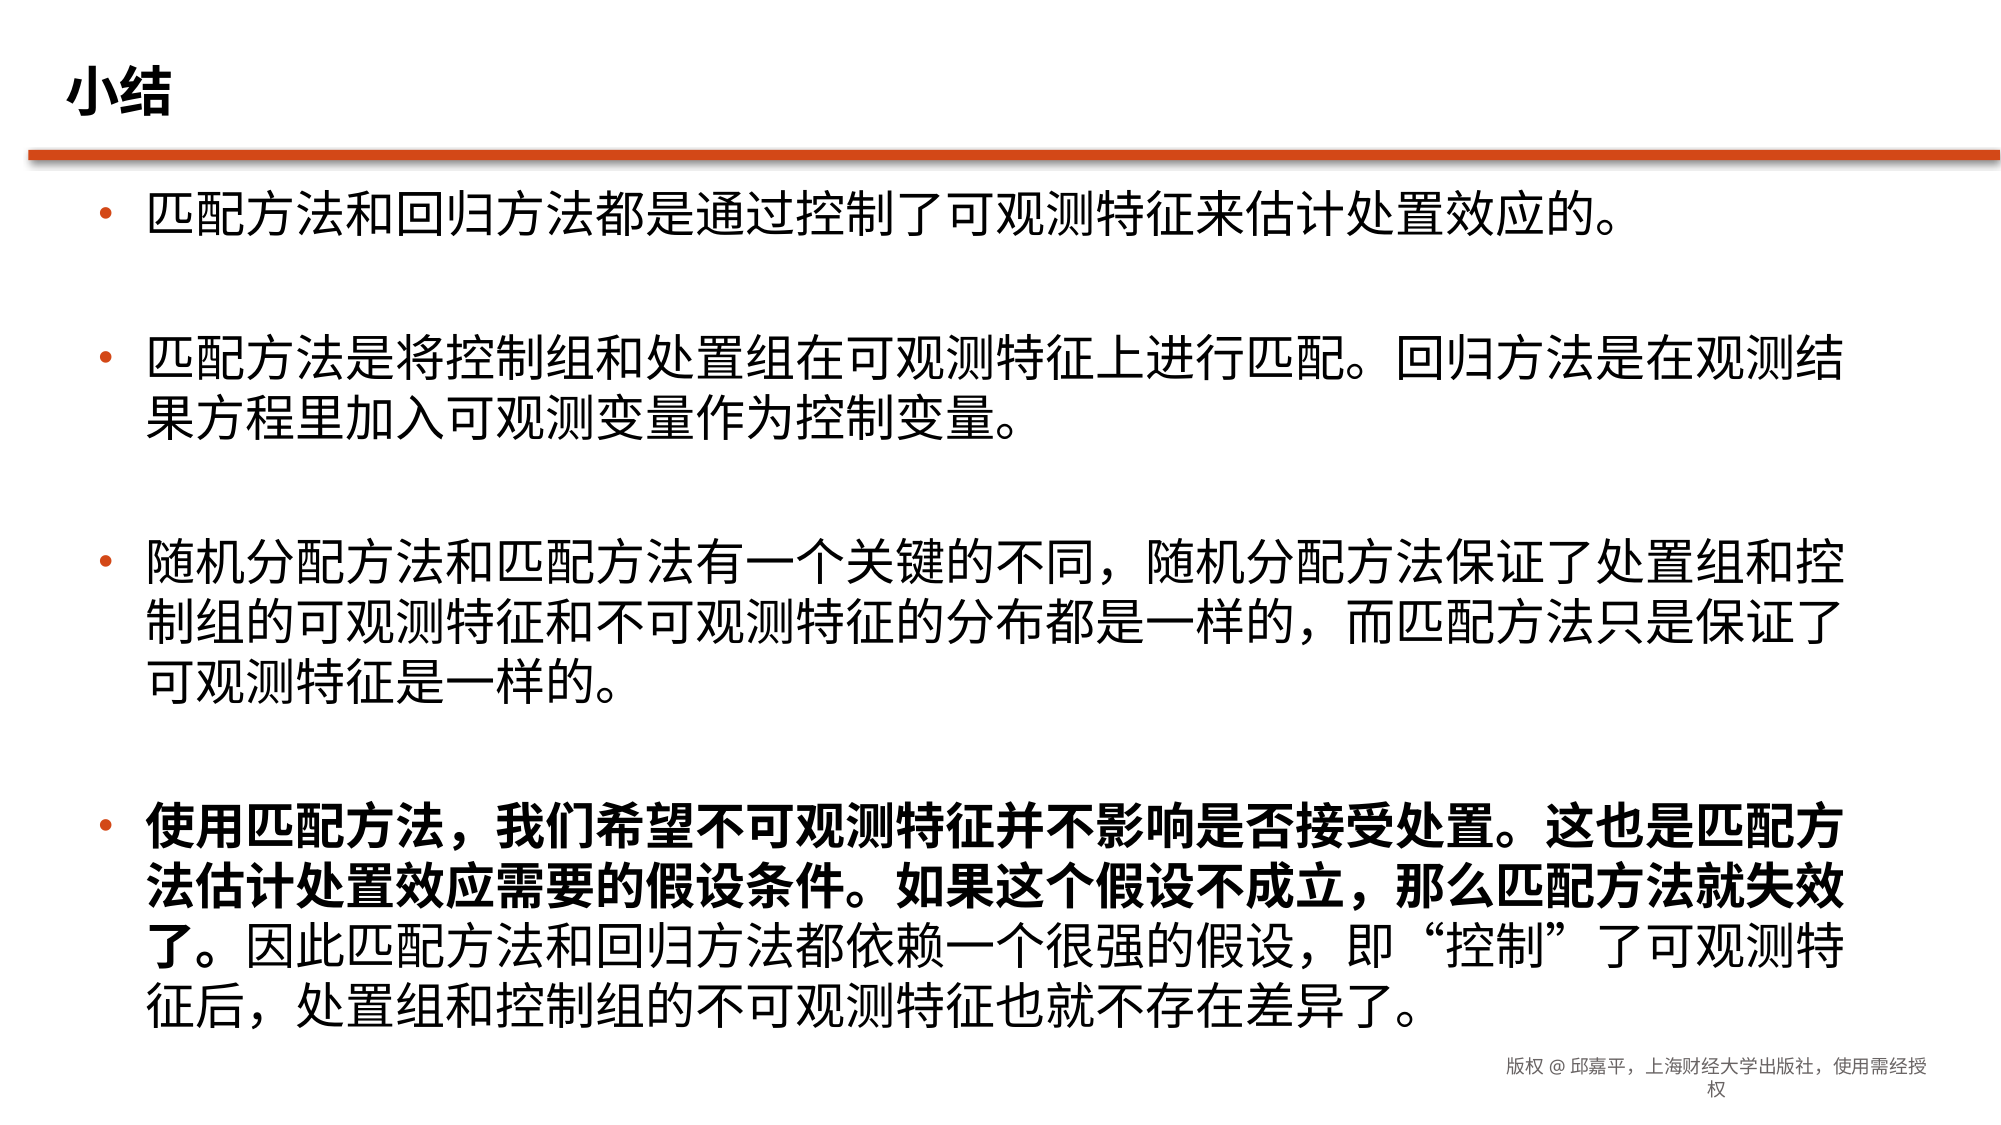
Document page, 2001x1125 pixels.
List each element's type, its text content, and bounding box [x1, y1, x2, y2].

title 小结 [50, 50, 1825, 138]
footer 版权@邱嘉平，上海财经大学出版社，使用需经授权 [1483, 1046, 1950, 1109]
list 匹配方法和回归方法都是通过控制了可观测特征来估计处置效应的。 匹配方法是将控制组和处置组在可观测特征上进行匹配。回归方法是在观测结果方程里加入可观测变量作为控制变量。 随机分配方法和匹配方法有一个关键的不同，随机分配方法保证了处置组和控制组的可观测特征和不可观测特征的分布都是一样的，而匹配方法只是保证了可观测特征是一样的。 使用匹配方法，我们希望不可观测特征并不影响是否接受处置。这也是匹配方法估计处置效应需要的假设条件。如果这个假设不成立，那么匹配方法就失效了。因此匹配方法和回归方法都依赖一个很强的假设，即“控制”了可观测特征后，处置组和控制组的不可观测特征也就不存在差异了。 [83, 174, 1867, 1032]
